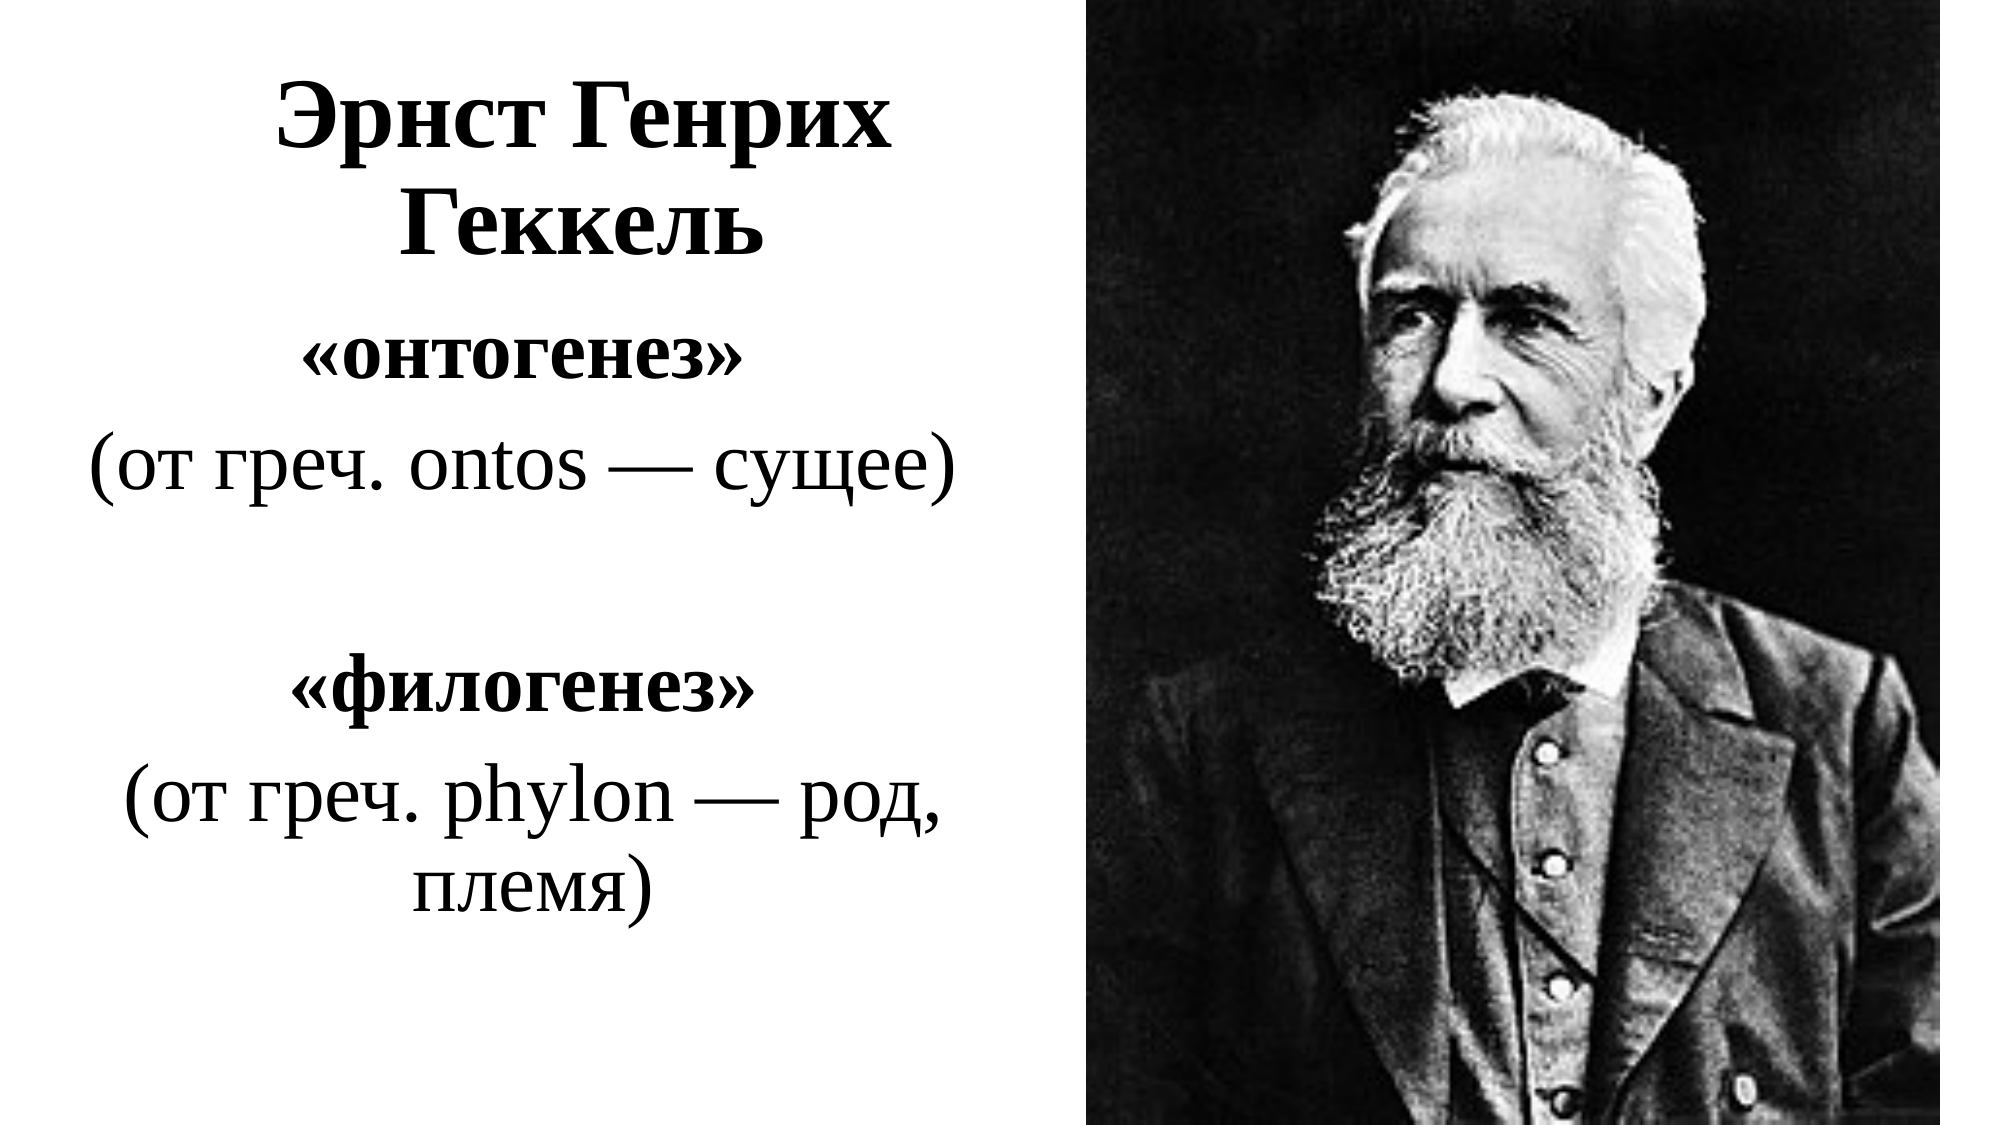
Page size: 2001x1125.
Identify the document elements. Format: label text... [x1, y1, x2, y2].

list «онтогенез» (от греч. ontos — сущее) «филогенез» (от греч. phylon — род, племя) [39, 299, 1028, 1014]
picture [1086, 0, 1940, 1125]
title Эрнст Генрих Геккель [137, 59, 1028, 278]
